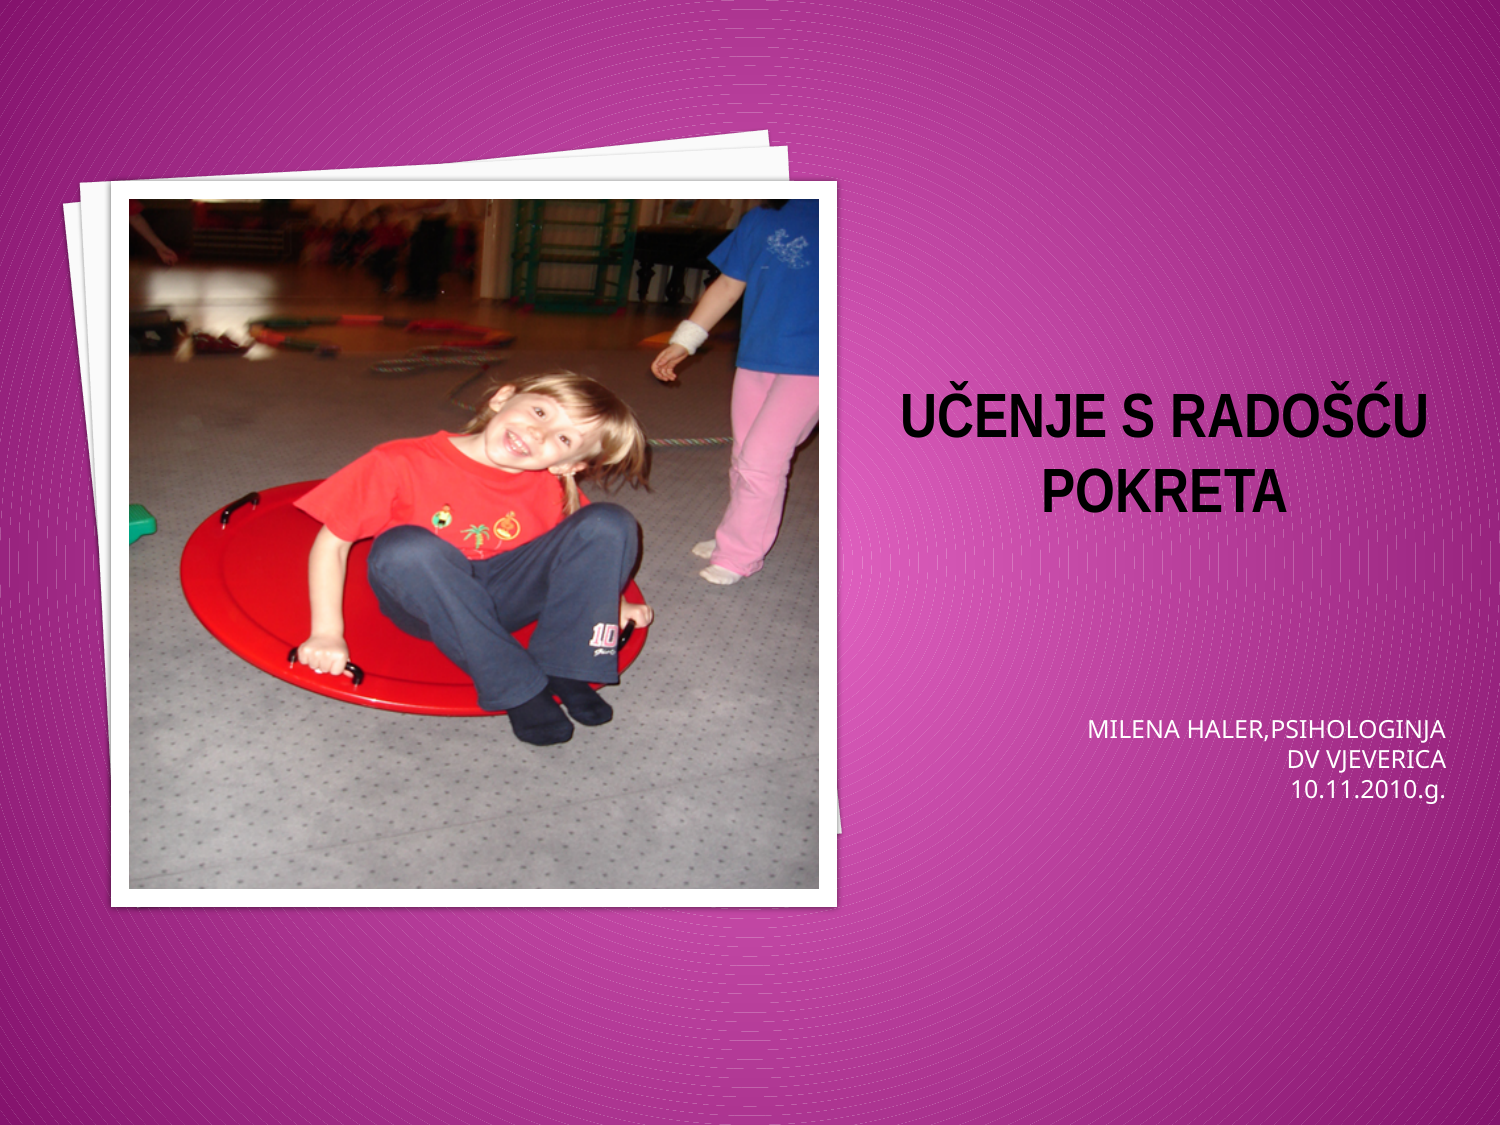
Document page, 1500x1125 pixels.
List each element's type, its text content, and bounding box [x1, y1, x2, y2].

list MILENA HALER,PSIHOLOGINJA DV VJEVERICA 10.11.2010.g. [884, 538, 1447, 854]
picture [128, 198, 820, 890]
title UČENJE S RADOŠĆU POKRETA [884, 187, 1447, 525]
